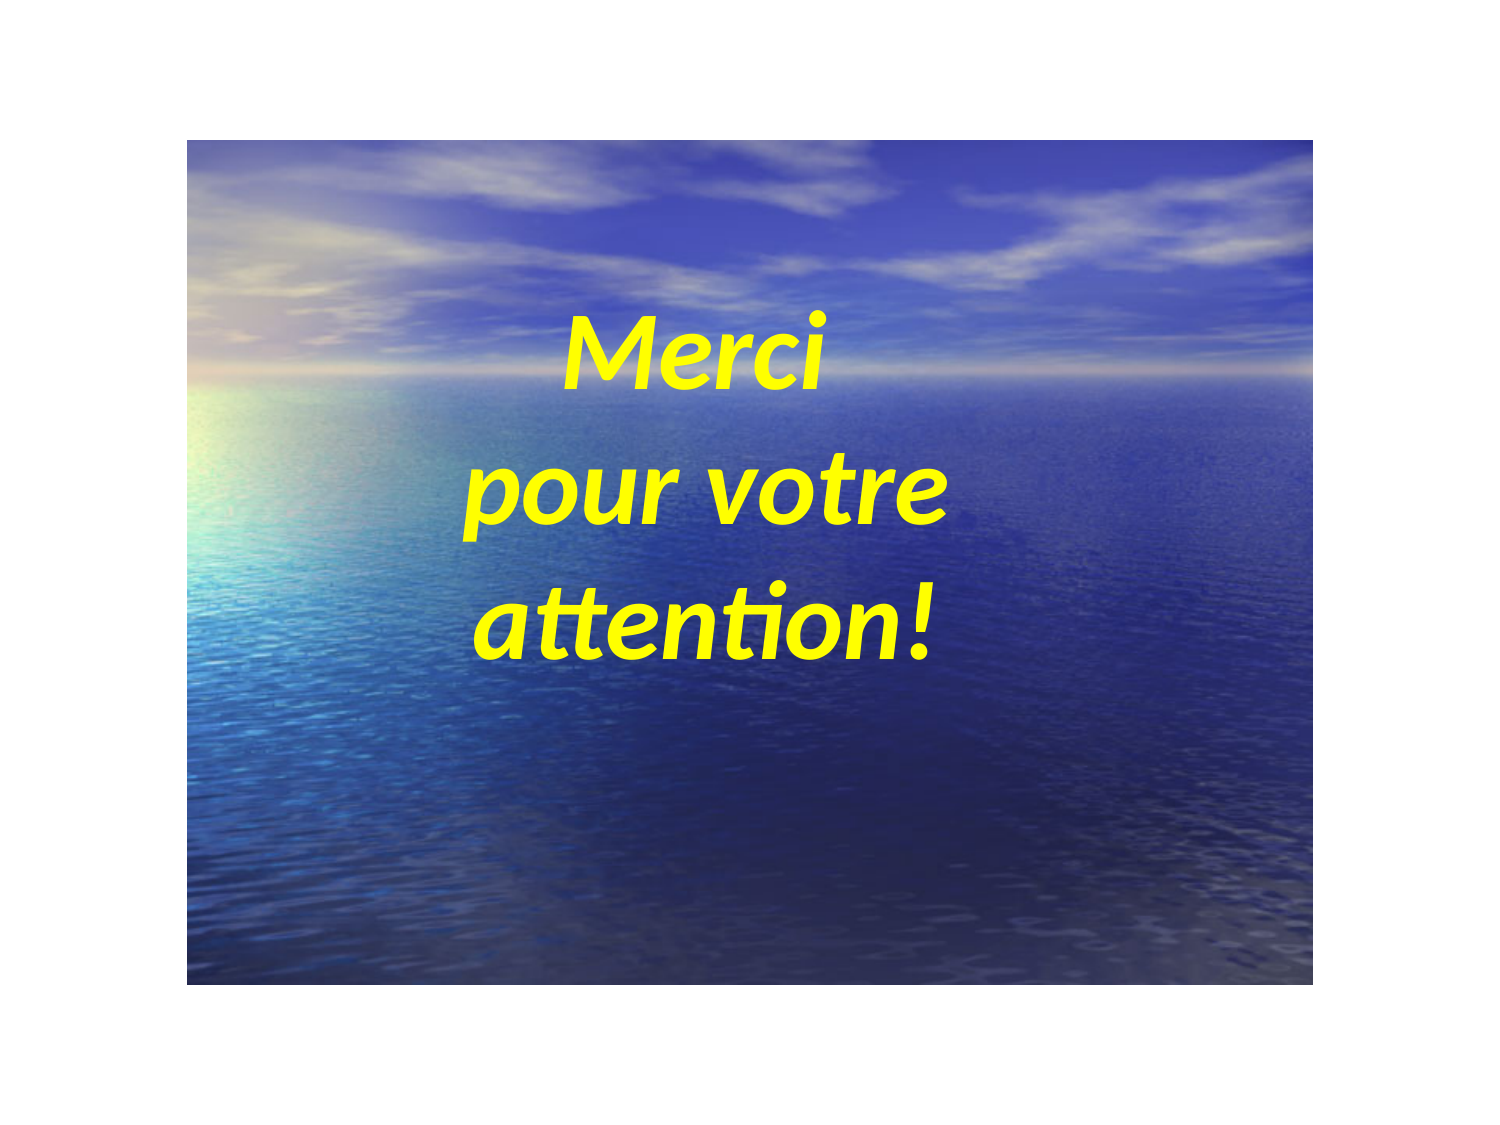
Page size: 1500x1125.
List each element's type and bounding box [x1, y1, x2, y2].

picture [187, 140, 1313, 985]
